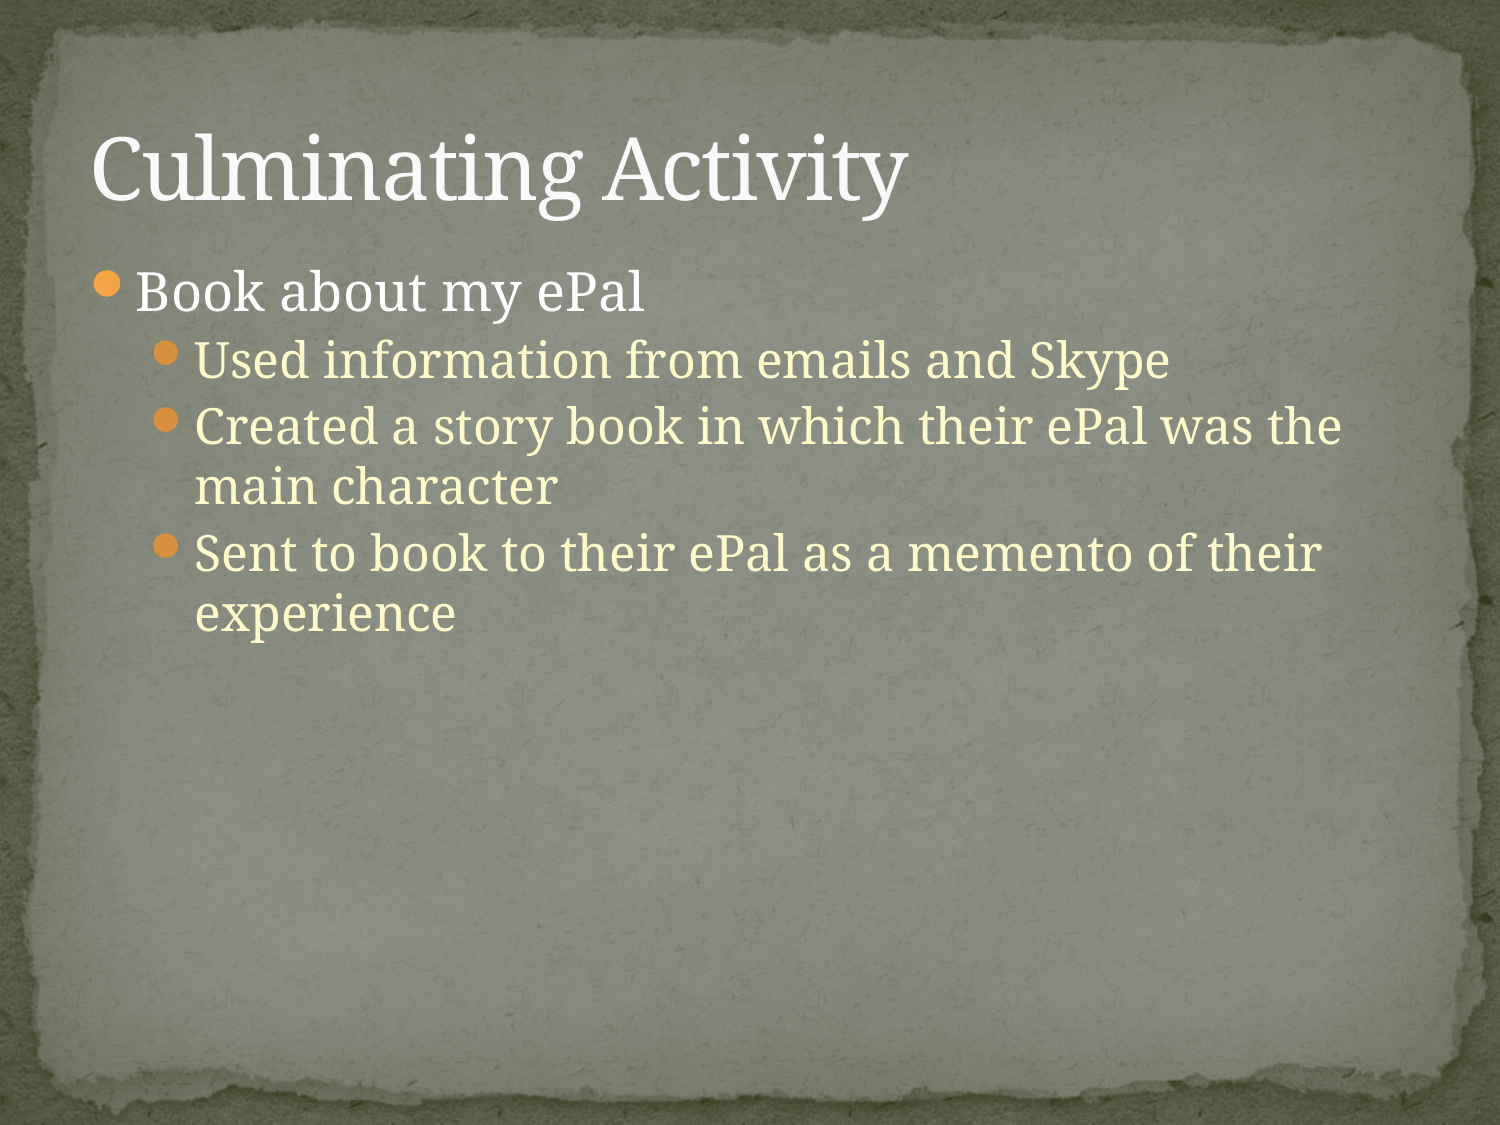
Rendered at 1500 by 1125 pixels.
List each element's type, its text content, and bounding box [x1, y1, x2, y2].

list Book about my ePal Used information from emails and Skype Created a story book in which their ePal was the main character Sent to book to their ePal as a memento of their experience [75, 249, 1425, 1000]
title Culminating Activity [74, 24, 1425, 225]
